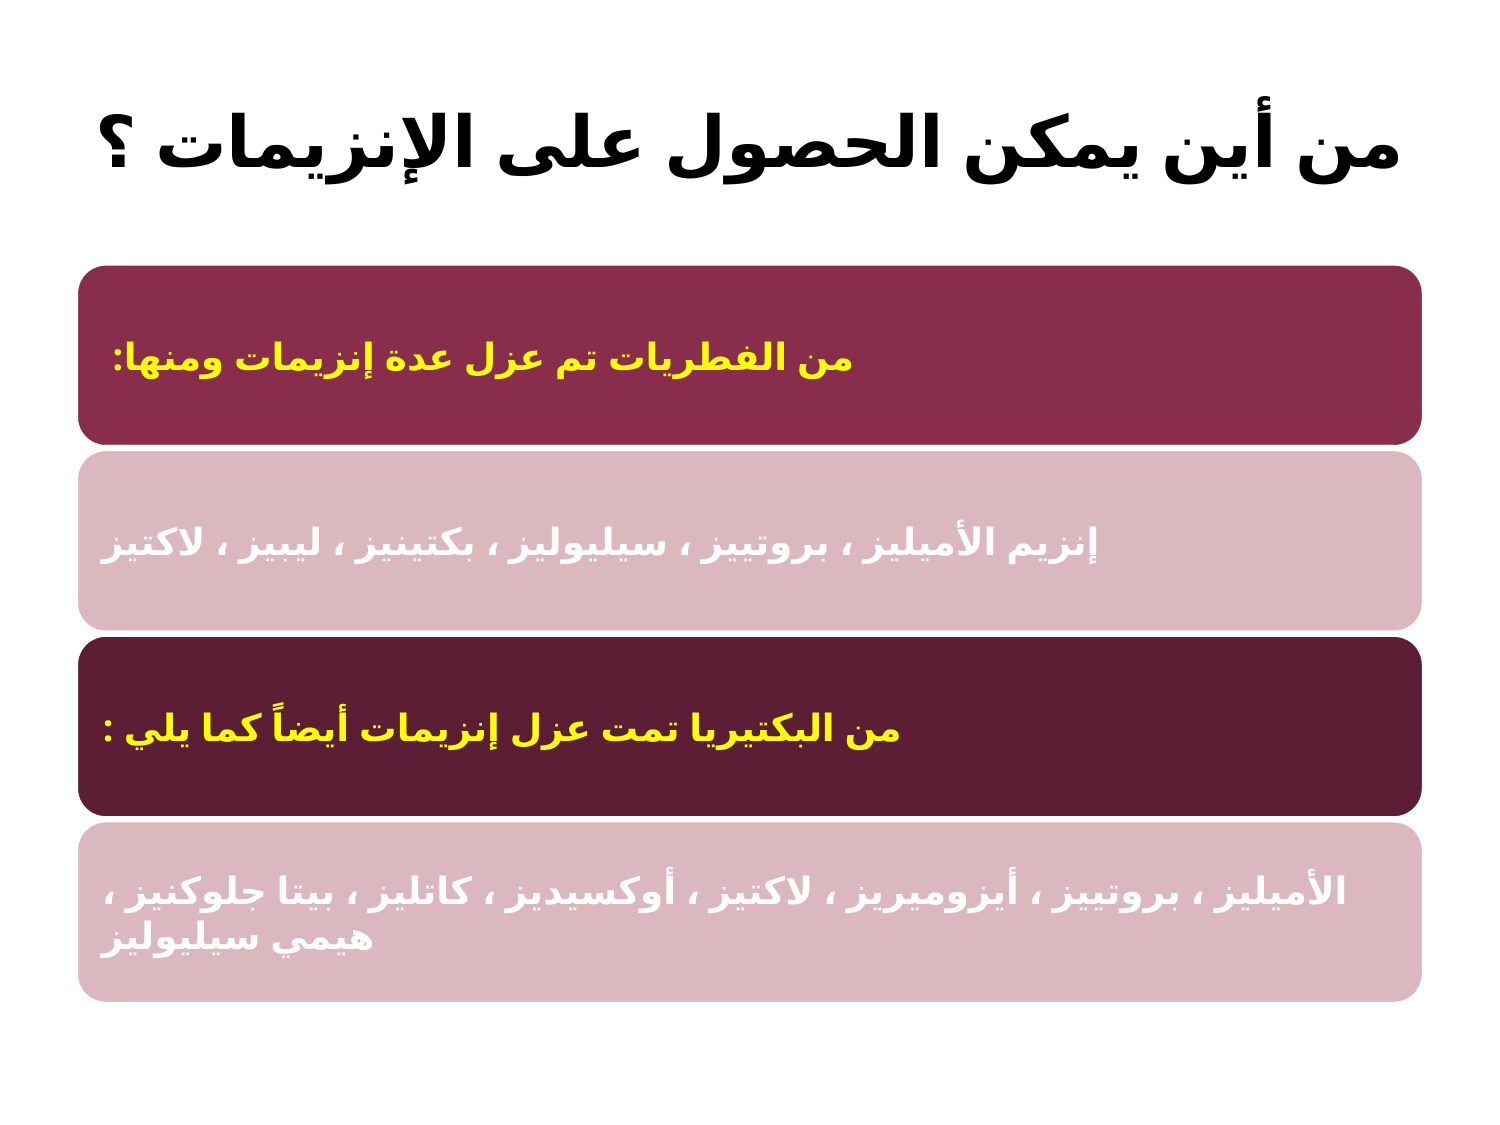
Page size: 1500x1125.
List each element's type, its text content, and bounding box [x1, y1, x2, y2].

title من أين يمكن الحصول على الإنزيمات ؟ [75, 45, 1425, 233]
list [77, 265, 1424, 1002]
